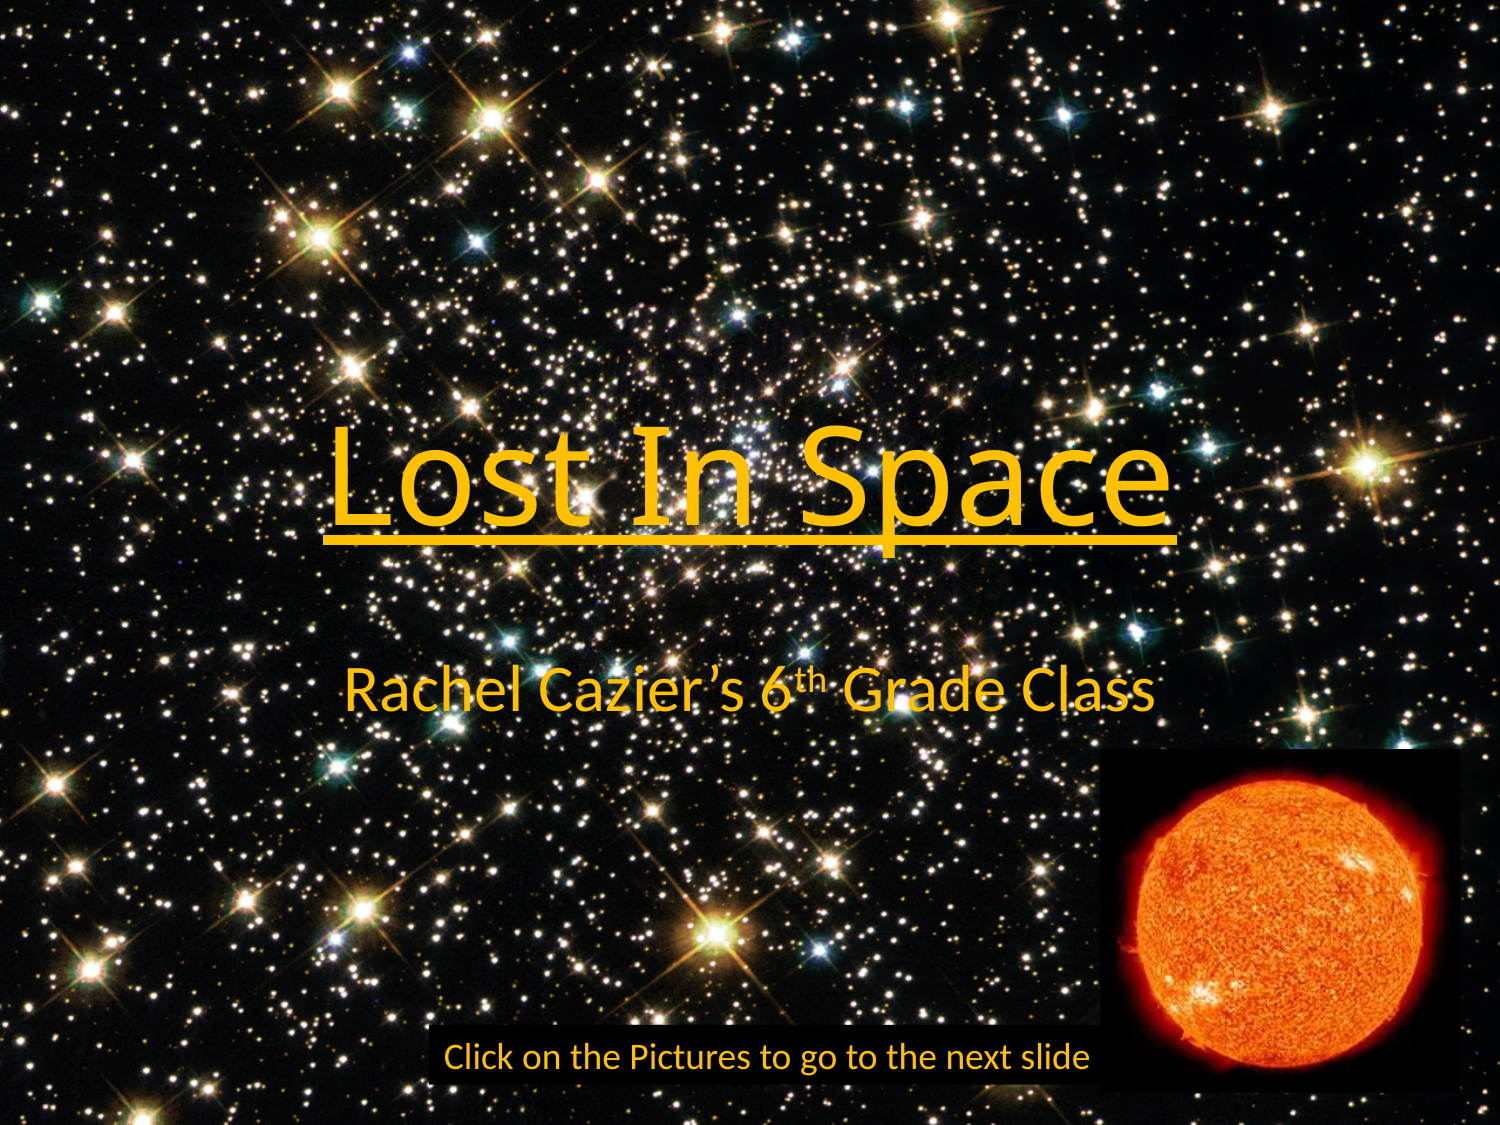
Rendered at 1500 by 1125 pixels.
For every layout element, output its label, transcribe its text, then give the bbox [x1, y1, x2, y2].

subtitle Rachel Cazier’s 6th Grade Class [225, 637, 1275, 738]
text_box Click on the Pictures to go to the next slide [429, 1024, 1094, 1085]
picture [0, 0, 1500, 1125]
title Lost In Space [112, 349, 1388, 591]
